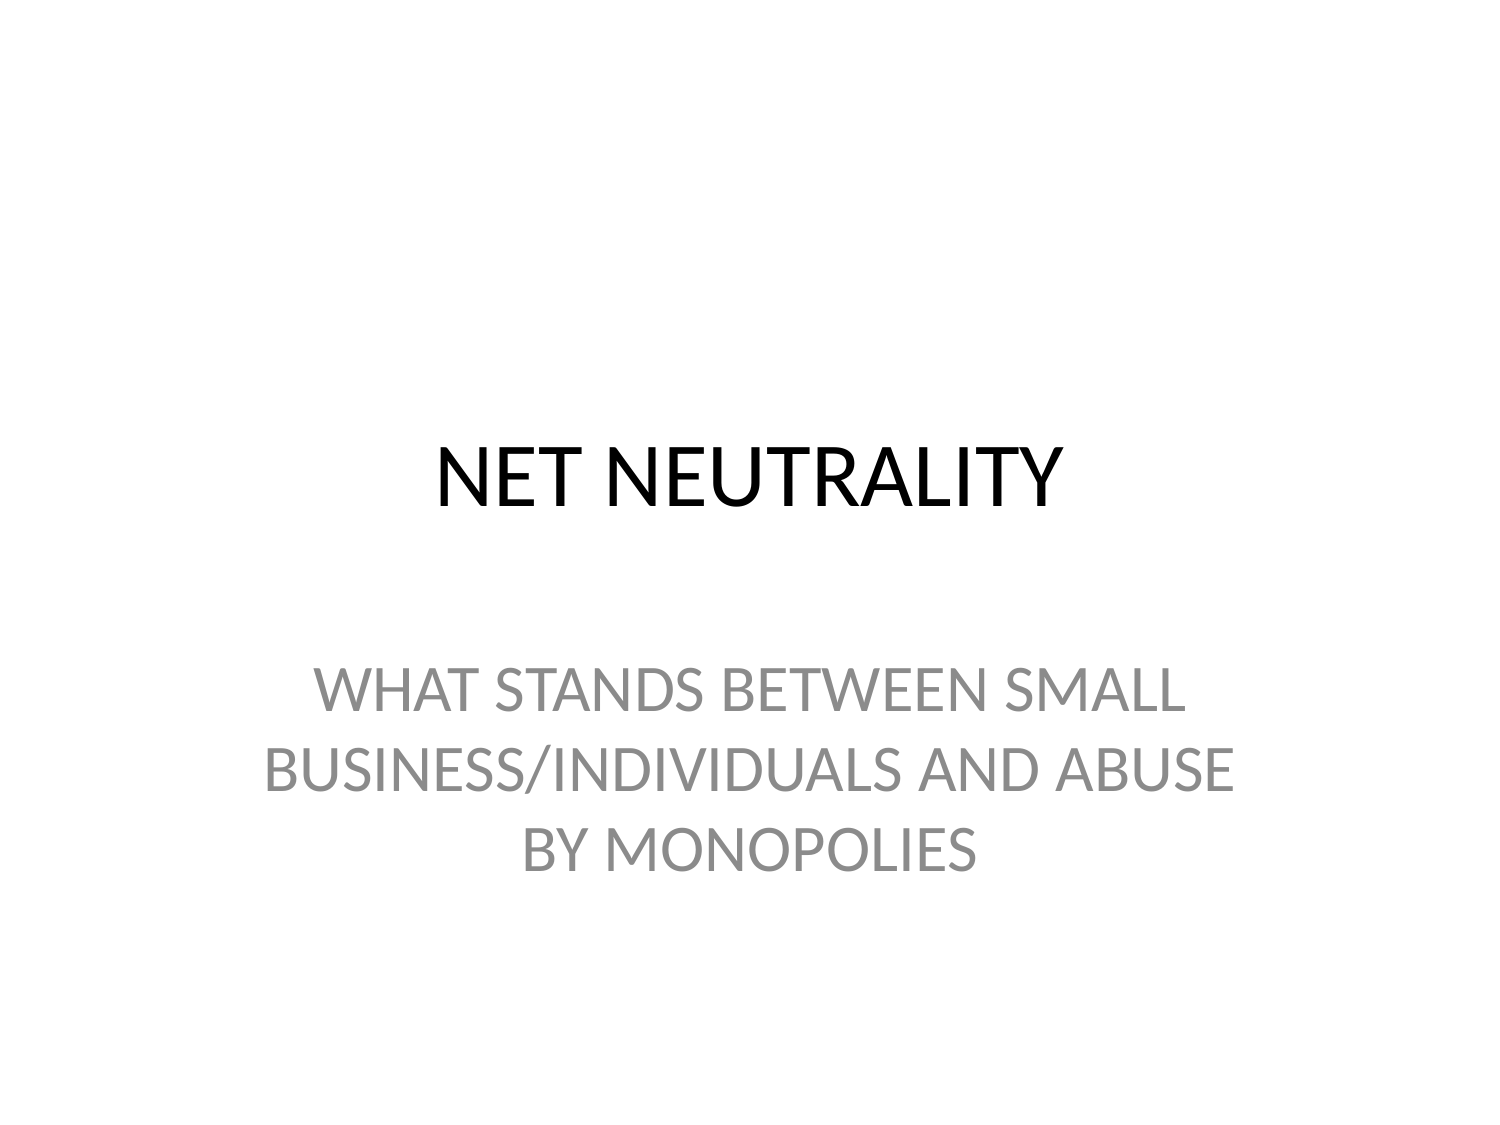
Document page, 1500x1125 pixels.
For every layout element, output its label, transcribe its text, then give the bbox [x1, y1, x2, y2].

subtitle WHAT STANDS BETWEEN SMALL BUSINESS/INDIVIDUALS AND ABUSE BY MONOPOLIES [225, 637, 1275, 925]
title NET NEUTRALITY [112, 349, 1388, 591]
